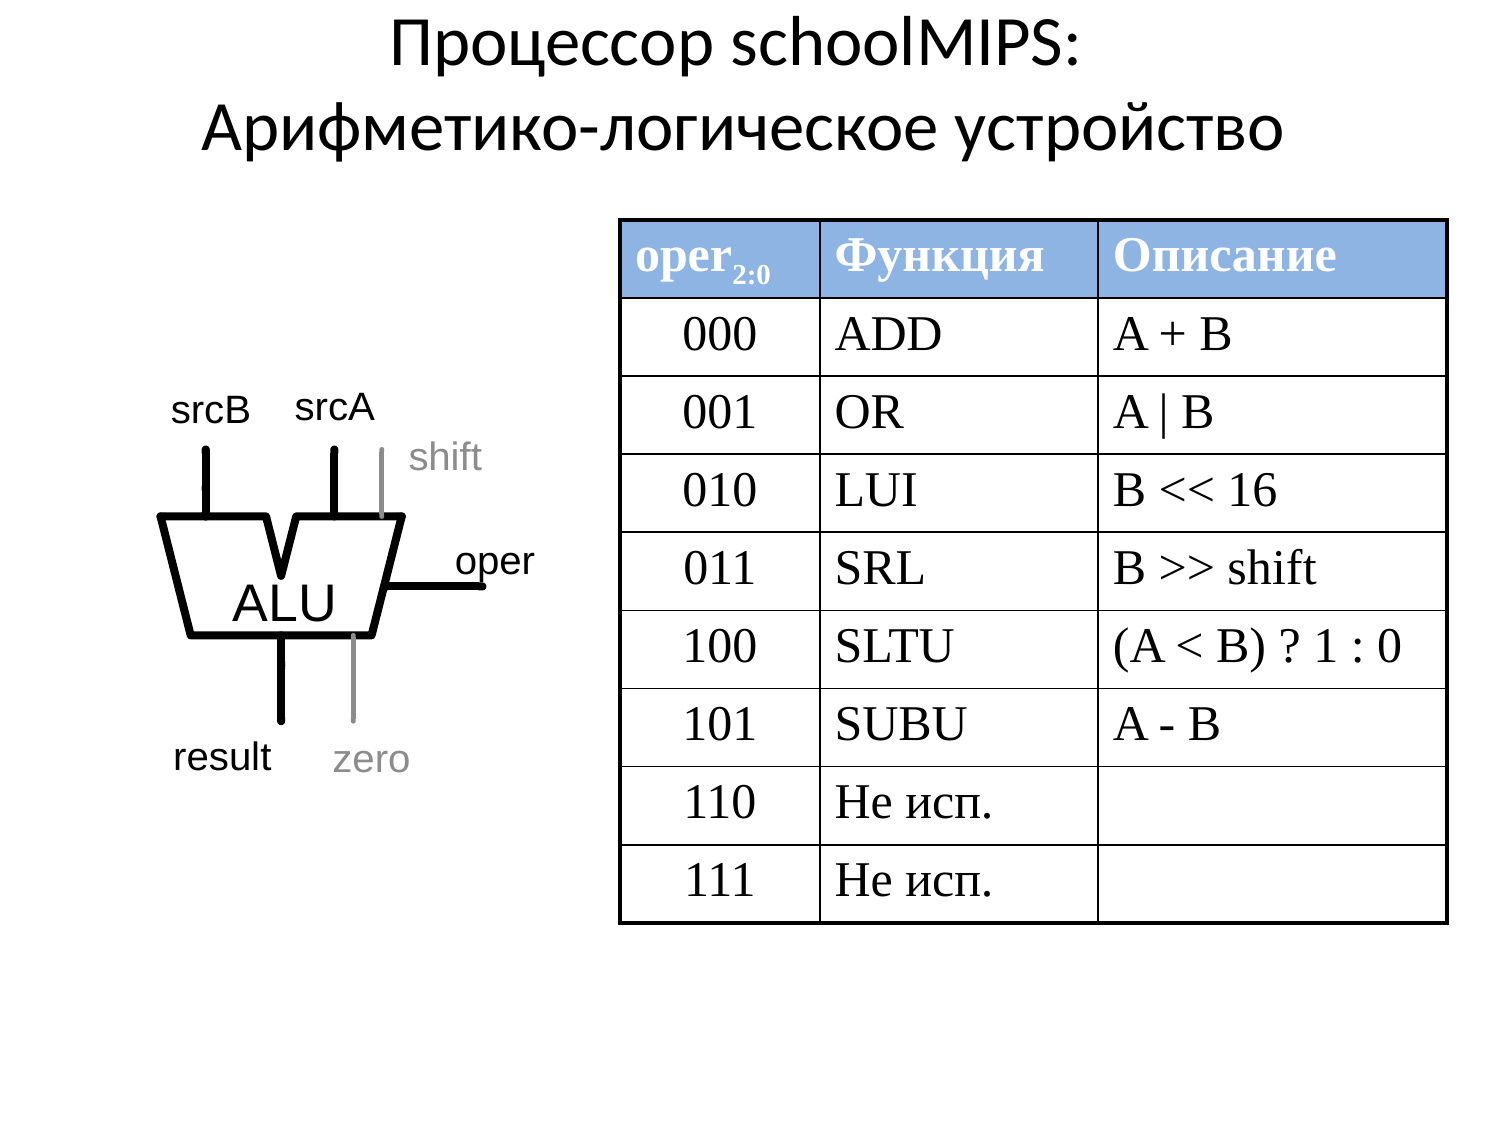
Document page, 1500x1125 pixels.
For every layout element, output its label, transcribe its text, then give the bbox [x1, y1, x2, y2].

table_cell 000 [622, 299, 819, 375]
table_header Описание [1099, 222, 1445, 297]
table_cell 010 [648, 455, 819, 531]
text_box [52, 302, 644, 969]
table_cell 111 [648, 846, 819, 921]
table_cell SLTU [821, 611, 1097, 688]
table_cell B >> shift [1099, 533, 1445, 610]
table_cell Не исп. [821, 767, 1097, 844]
table_header oper2:0 [622, 222, 819, 297]
table_cell Не исп. [821, 846, 1097, 921]
table_cell 101 [648, 689, 819, 766]
table_cell SRL [821, 533, 1097, 610]
table_cell 011 [648, 533, 819, 610]
table_cell ADD [821, 299, 1097, 375]
table_header Функция [821, 222, 1097, 297]
title Процессор schoolMIPS: Арифметико-логическое устройство [17, 9, 1471, 149]
table_cell A + B [1099, 299, 1445, 375]
table_cell SUBU [821, 689, 1097, 766]
table_cell OR [821, 377, 1097, 453]
table_cell 001 [648, 377, 819, 453]
table_cell 110 [648, 767, 819, 844]
table_cell B << 16 [1099, 455, 1445, 531]
table_cell (A < B) ? 1 : 0 [1099, 611, 1445, 688]
table_cell [1099, 767, 1445, 844]
table_cell A | B [1099, 377, 1445, 453]
table_cell LUI [821, 455, 1097, 531]
table_cell [1099, 846, 1445, 921]
table_cell A - B [1099, 689, 1445, 766]
table_cell 100 [648, 611, 819, 688]
